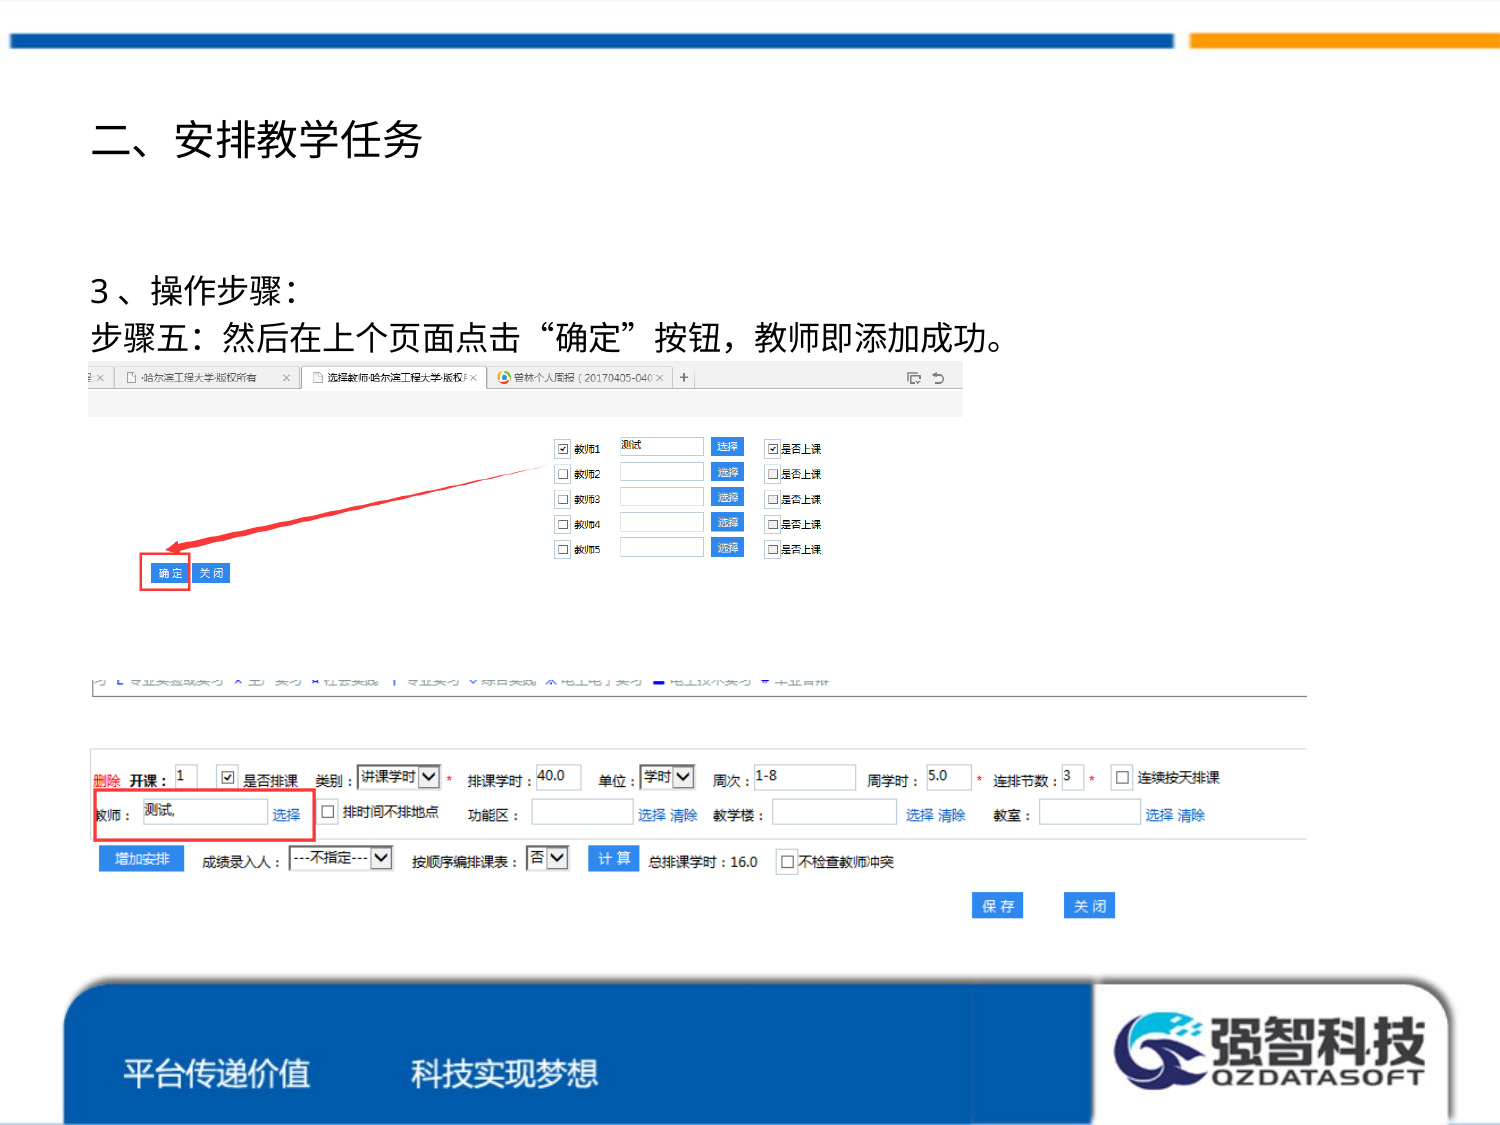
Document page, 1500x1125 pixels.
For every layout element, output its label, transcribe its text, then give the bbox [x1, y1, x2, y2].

picture [0, 0, 1500, 1125]
list 3、操作步骤： 步骤五：然后在上个页面点击“确定”按钮，教师即添加成功。 [74, 262, 1426, 1006]
title 二、安排教学任务 [74, 44, 1426, 233]
